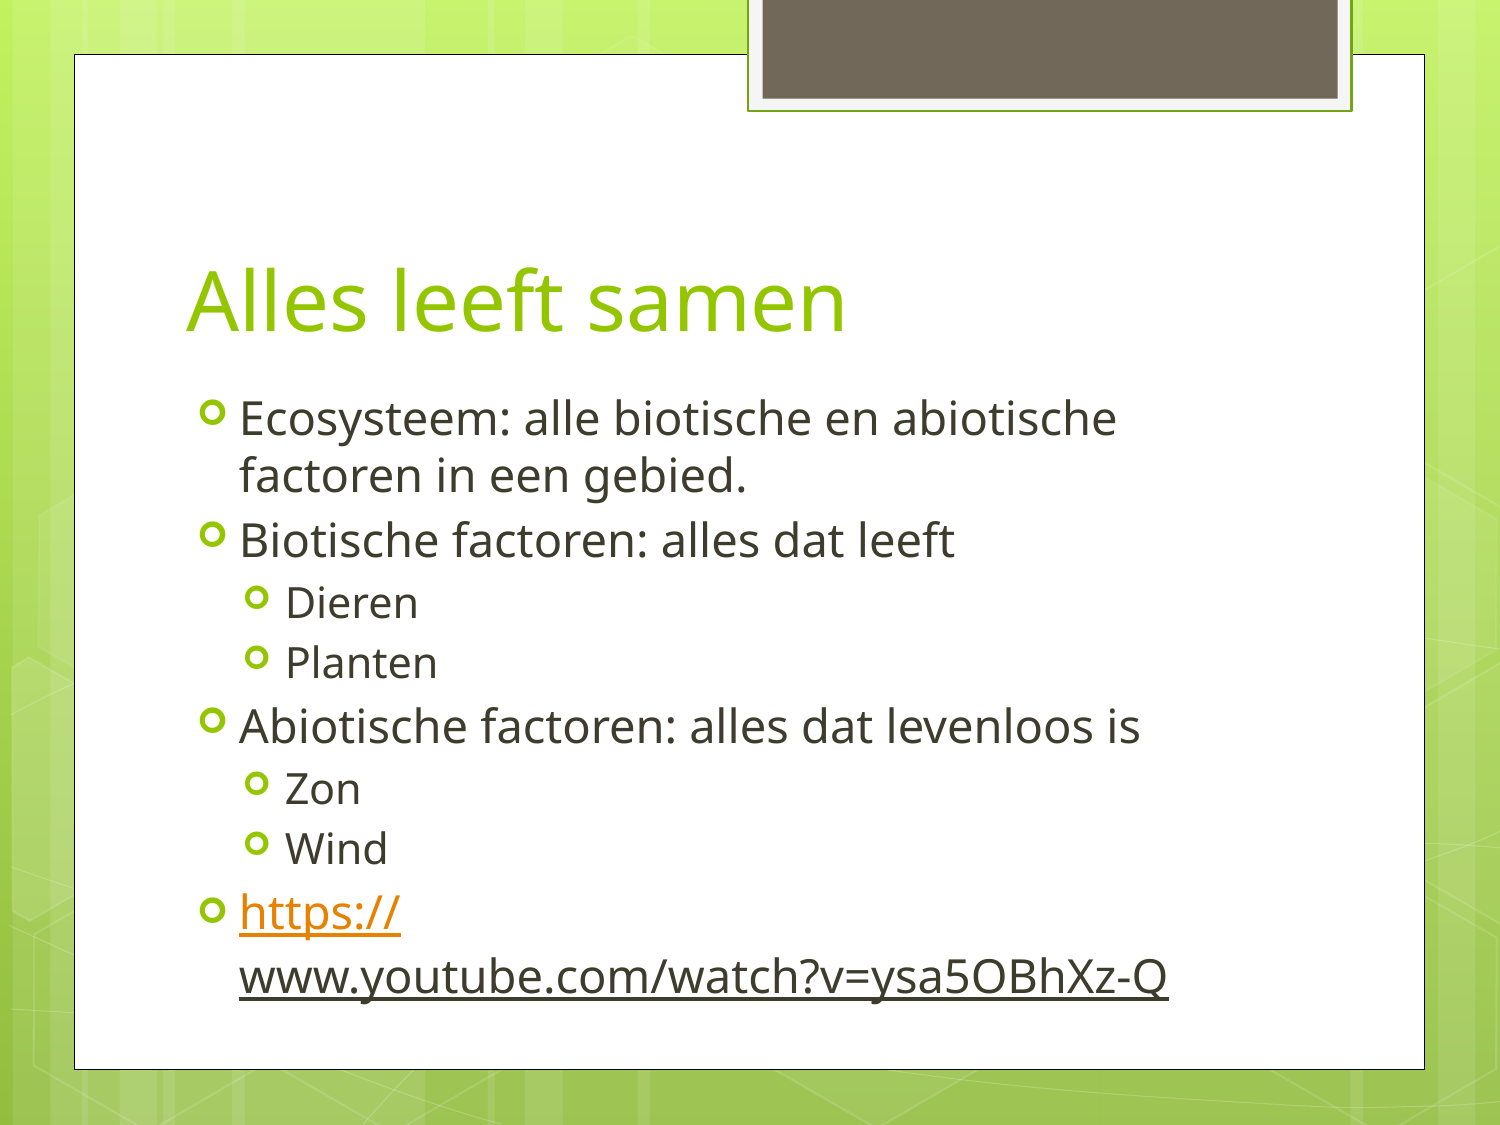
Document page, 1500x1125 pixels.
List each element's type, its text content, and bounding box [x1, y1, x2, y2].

list Ecosysteem: alle biotische en abiotische factoren in een gebied. Biotische factoren: alles dat leeft Dieren Planten Abiotische factoren: alles dat levenloos is Zon Wind https://www.youtube.com/watch?v=ysa5OBhXz-Q [171, 381, 1283, 1024]
title Alles leeft samen [171, 168, 1324, 357]
